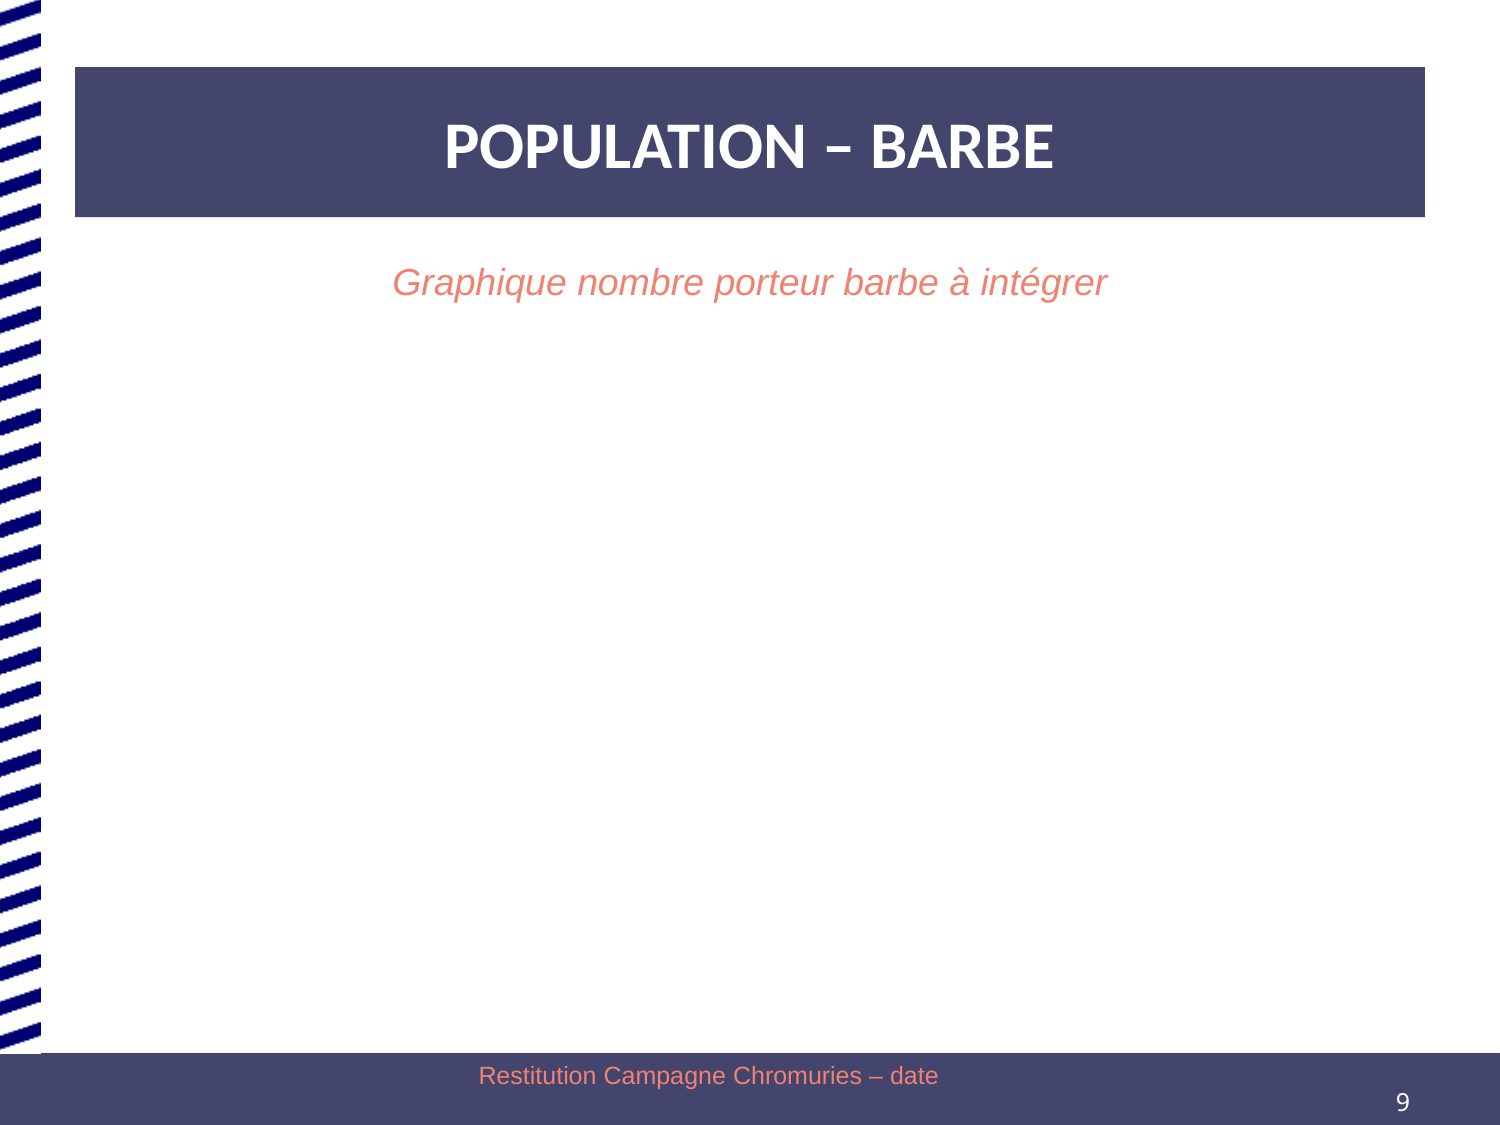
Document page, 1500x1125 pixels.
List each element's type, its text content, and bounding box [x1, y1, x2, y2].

text_box Graphique nombre porteur barbe à intégrer [74, 250, 1425, 311]
picture [0, 0, 41, 1054]
slide_number 9 [1074, 1073, 1425, 1125]
footer Restitution Campagne Chromuries – date [456, 1044, 963, 1105]
title POPULATION – BARBE [75, 67, 1425, 218]
